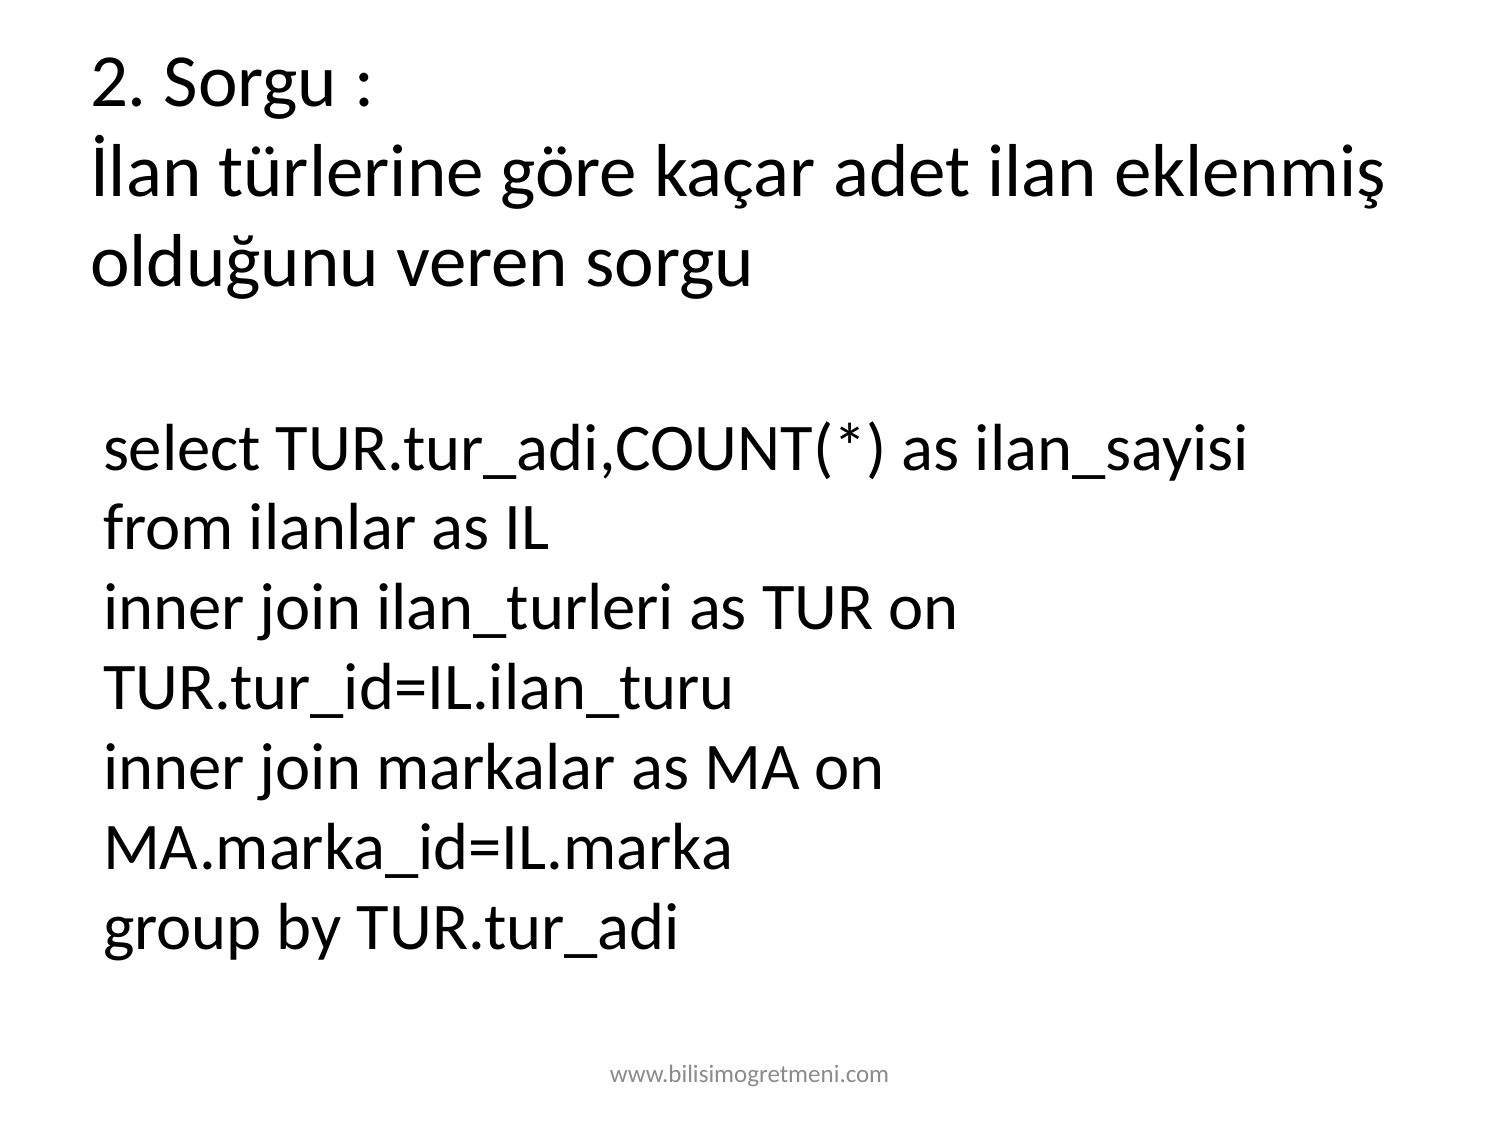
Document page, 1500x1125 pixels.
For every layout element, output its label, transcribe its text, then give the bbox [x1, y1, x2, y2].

text_box select TUR.tur_adi,COUNT(*) as ilan_sayisi from ilanlar as IL inner join ilan_turleri as TUR on TUR.tur_id=IL.ilan_turu inner join markalar as MA on MA.marka_id=IL.marka group by TUR.tur_adi [88, 395, 1376, 971]
footer www.bilisimogretmeni.com [512, 1042, 988, 1103]
title 2. Sorgu : İlan türlerine göre kaçar adet ilan eklenmiş olduğunu veren sorgu [75, 6, 1425, 327]
